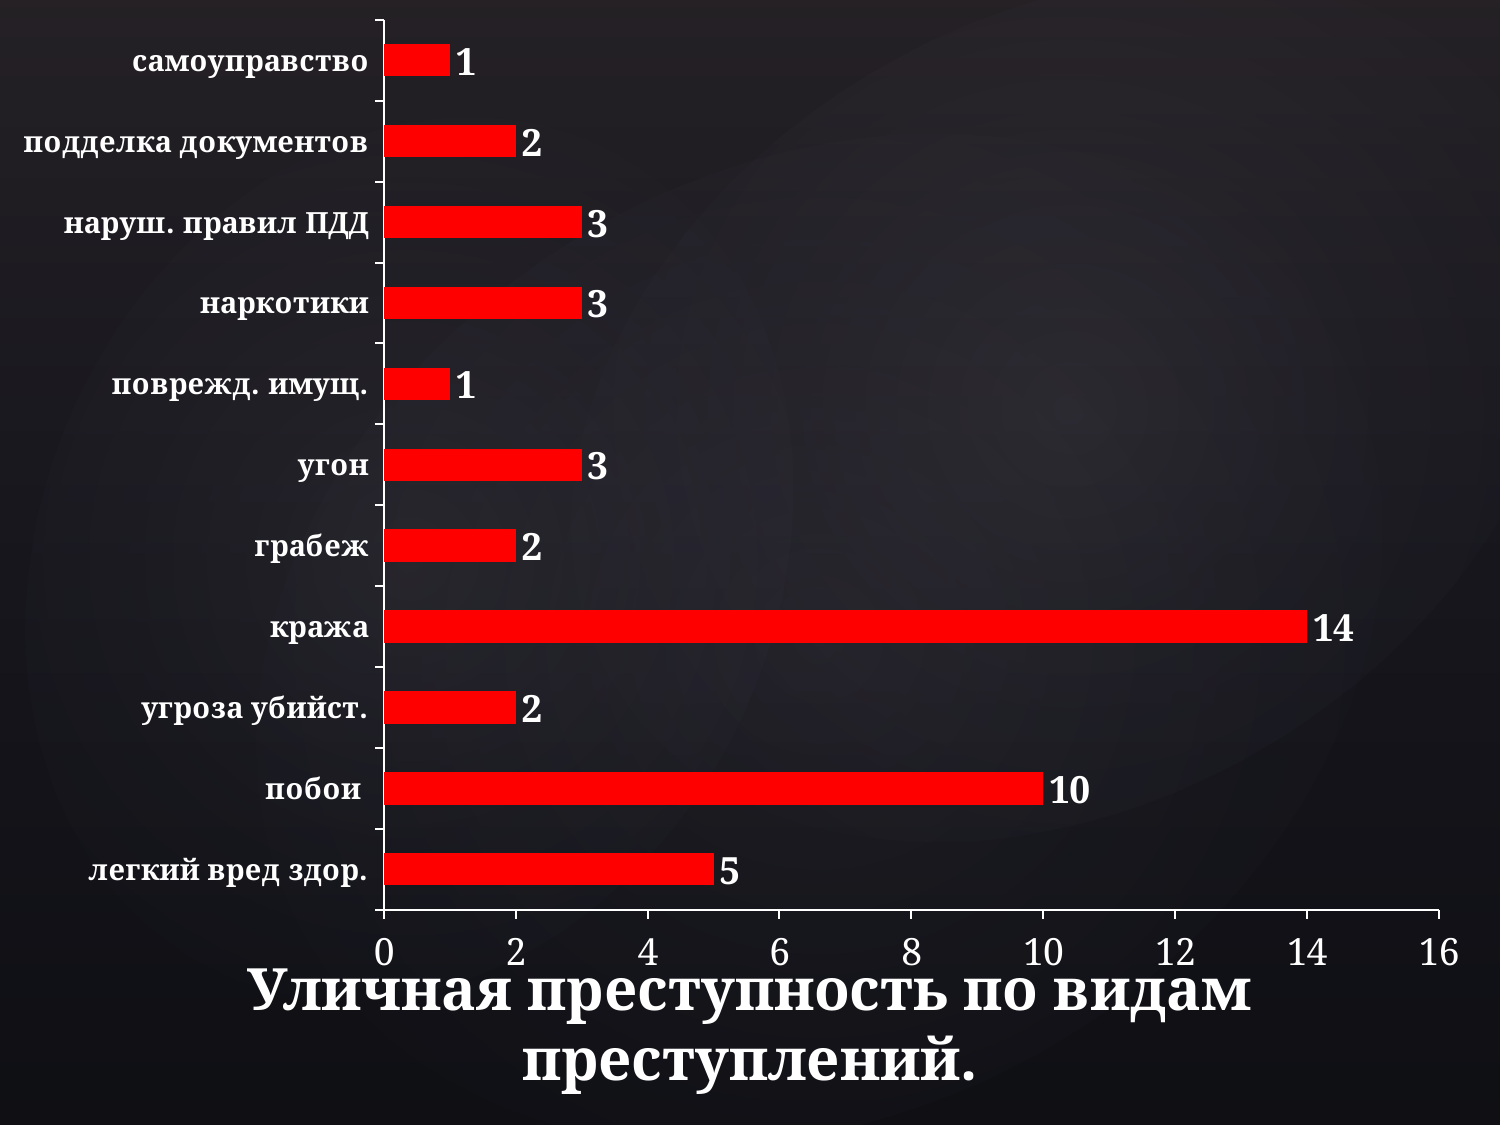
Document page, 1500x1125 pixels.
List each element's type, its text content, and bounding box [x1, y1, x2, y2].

chart [22, 0, 1489, 997]
title Уличная преступность по видам преступлений. [0, 949, 1500, 1100]
